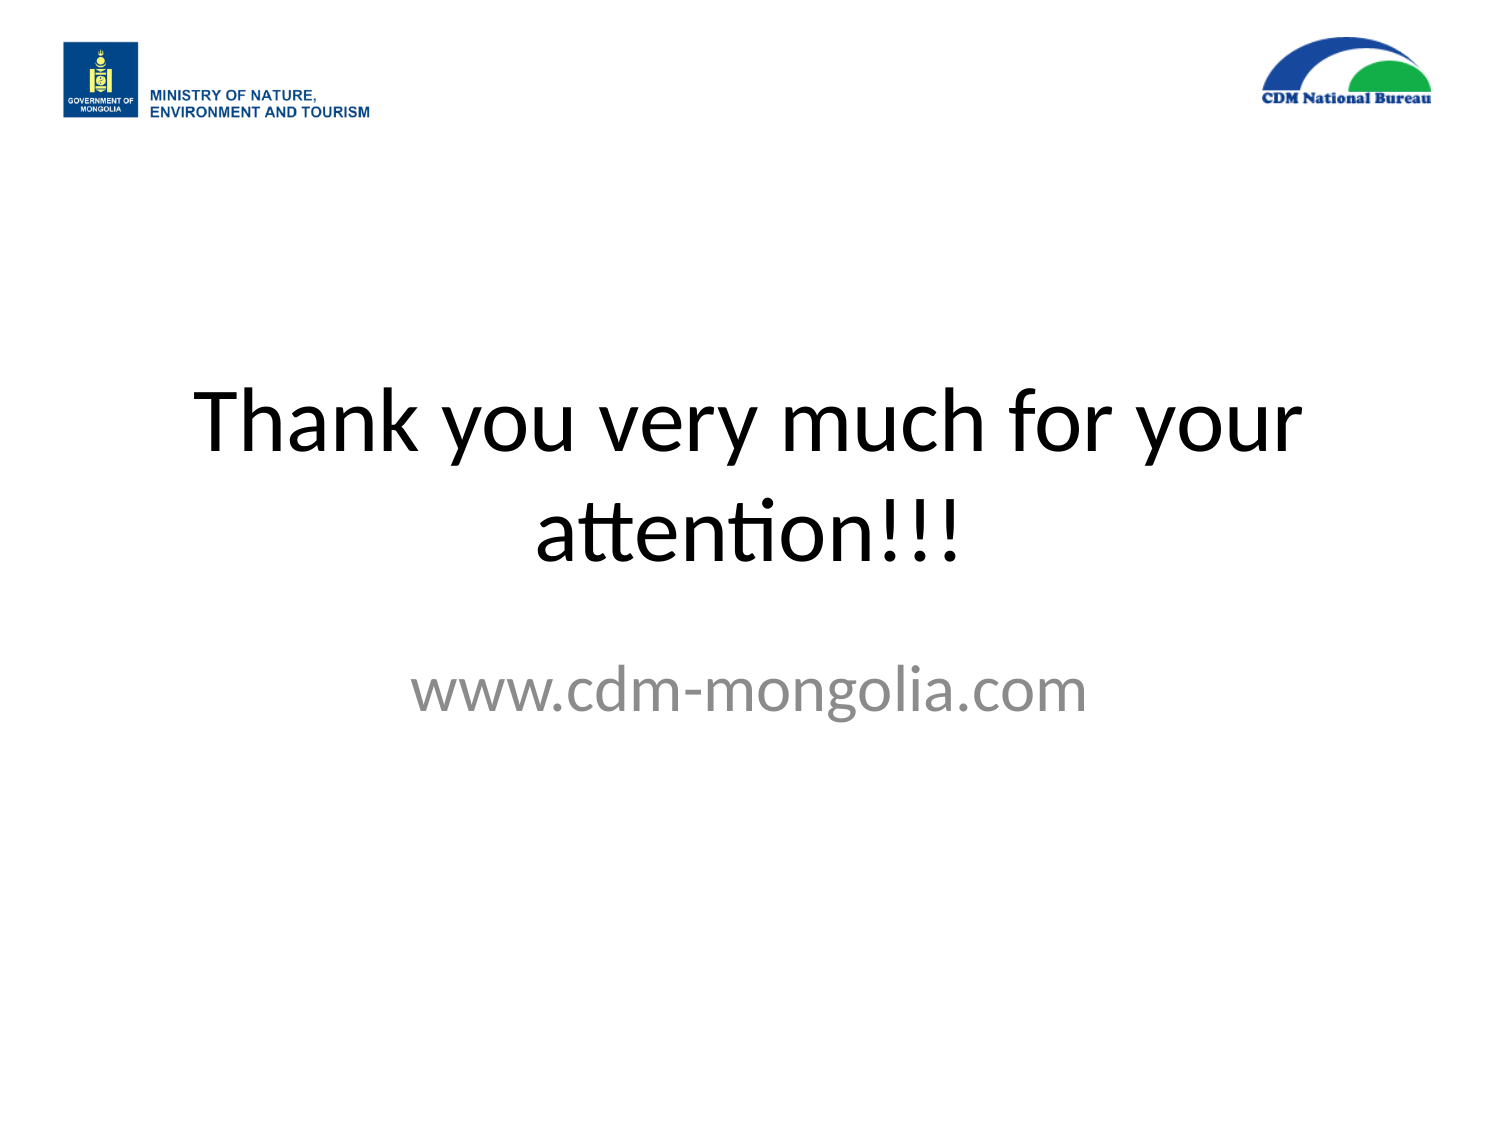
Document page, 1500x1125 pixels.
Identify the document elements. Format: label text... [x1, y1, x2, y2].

picture [1262, 37, 1431, 107]
subtitle www.cdm-mongolia.com [224, 637, 1276, 926]
picture [51, 34, 463, 138]
title Thank you very much for your attention!!! [112, 349, 1388, 591]
